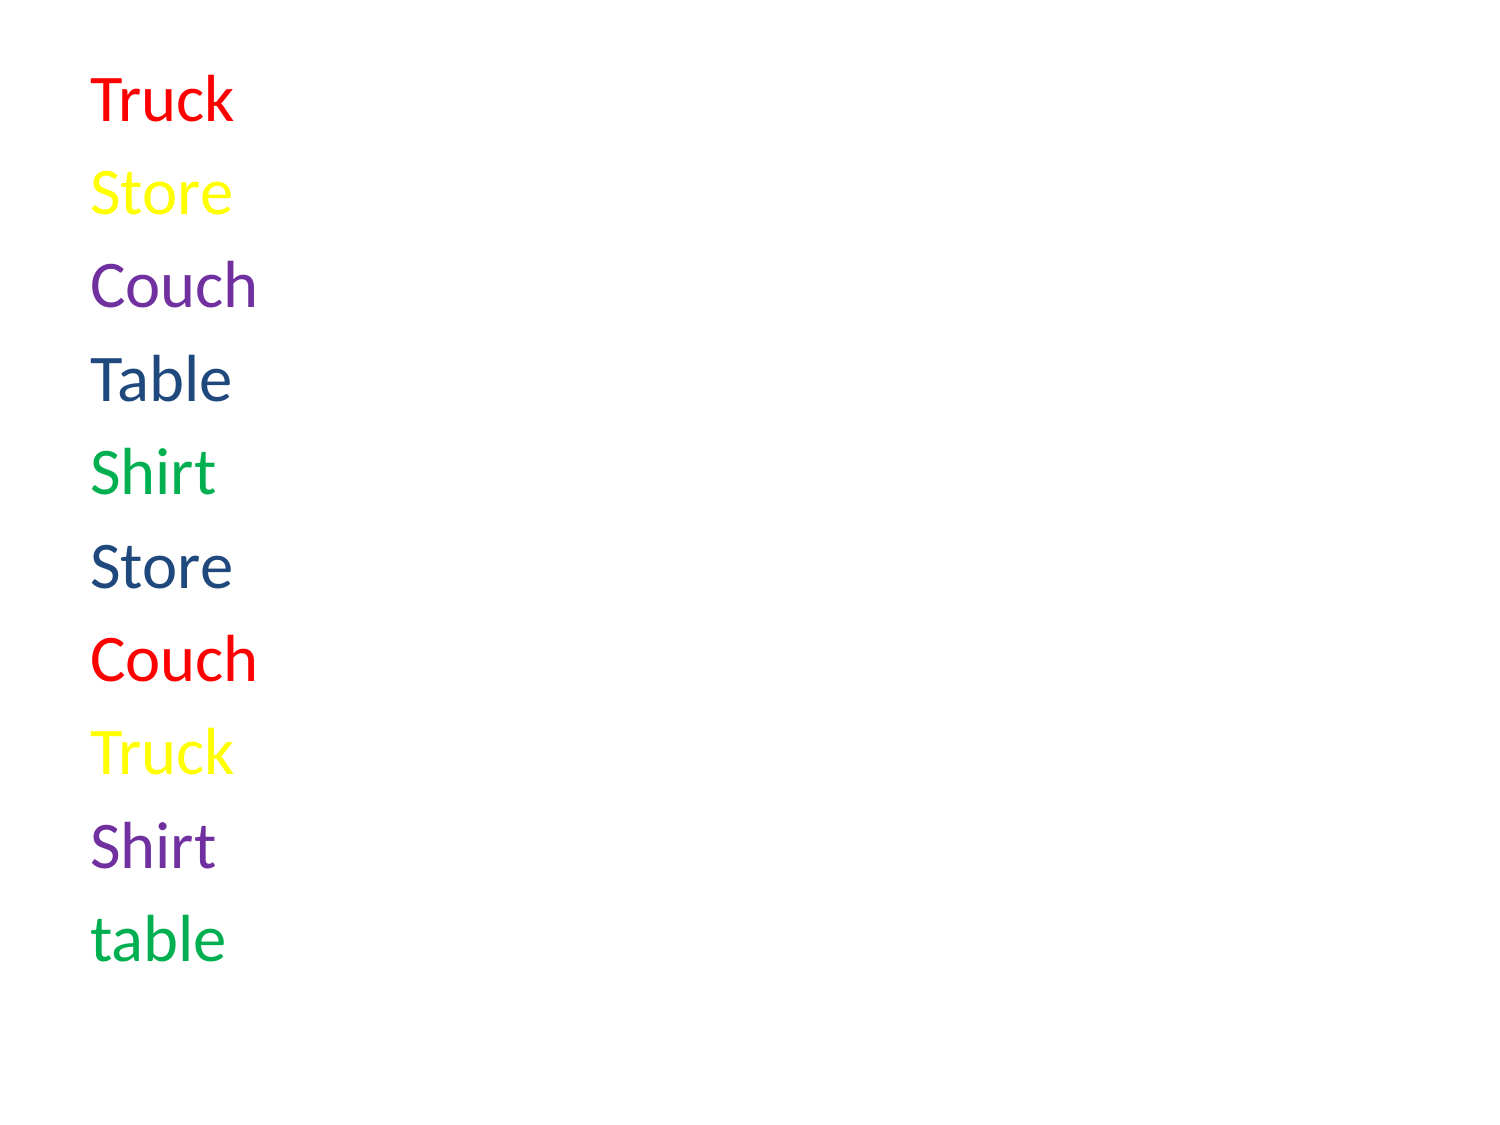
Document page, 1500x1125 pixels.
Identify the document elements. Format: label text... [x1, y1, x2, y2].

list Truck Store Couch Table Shirt Store Couch Truck Shirt table [75, 46, 1425, 1005]
